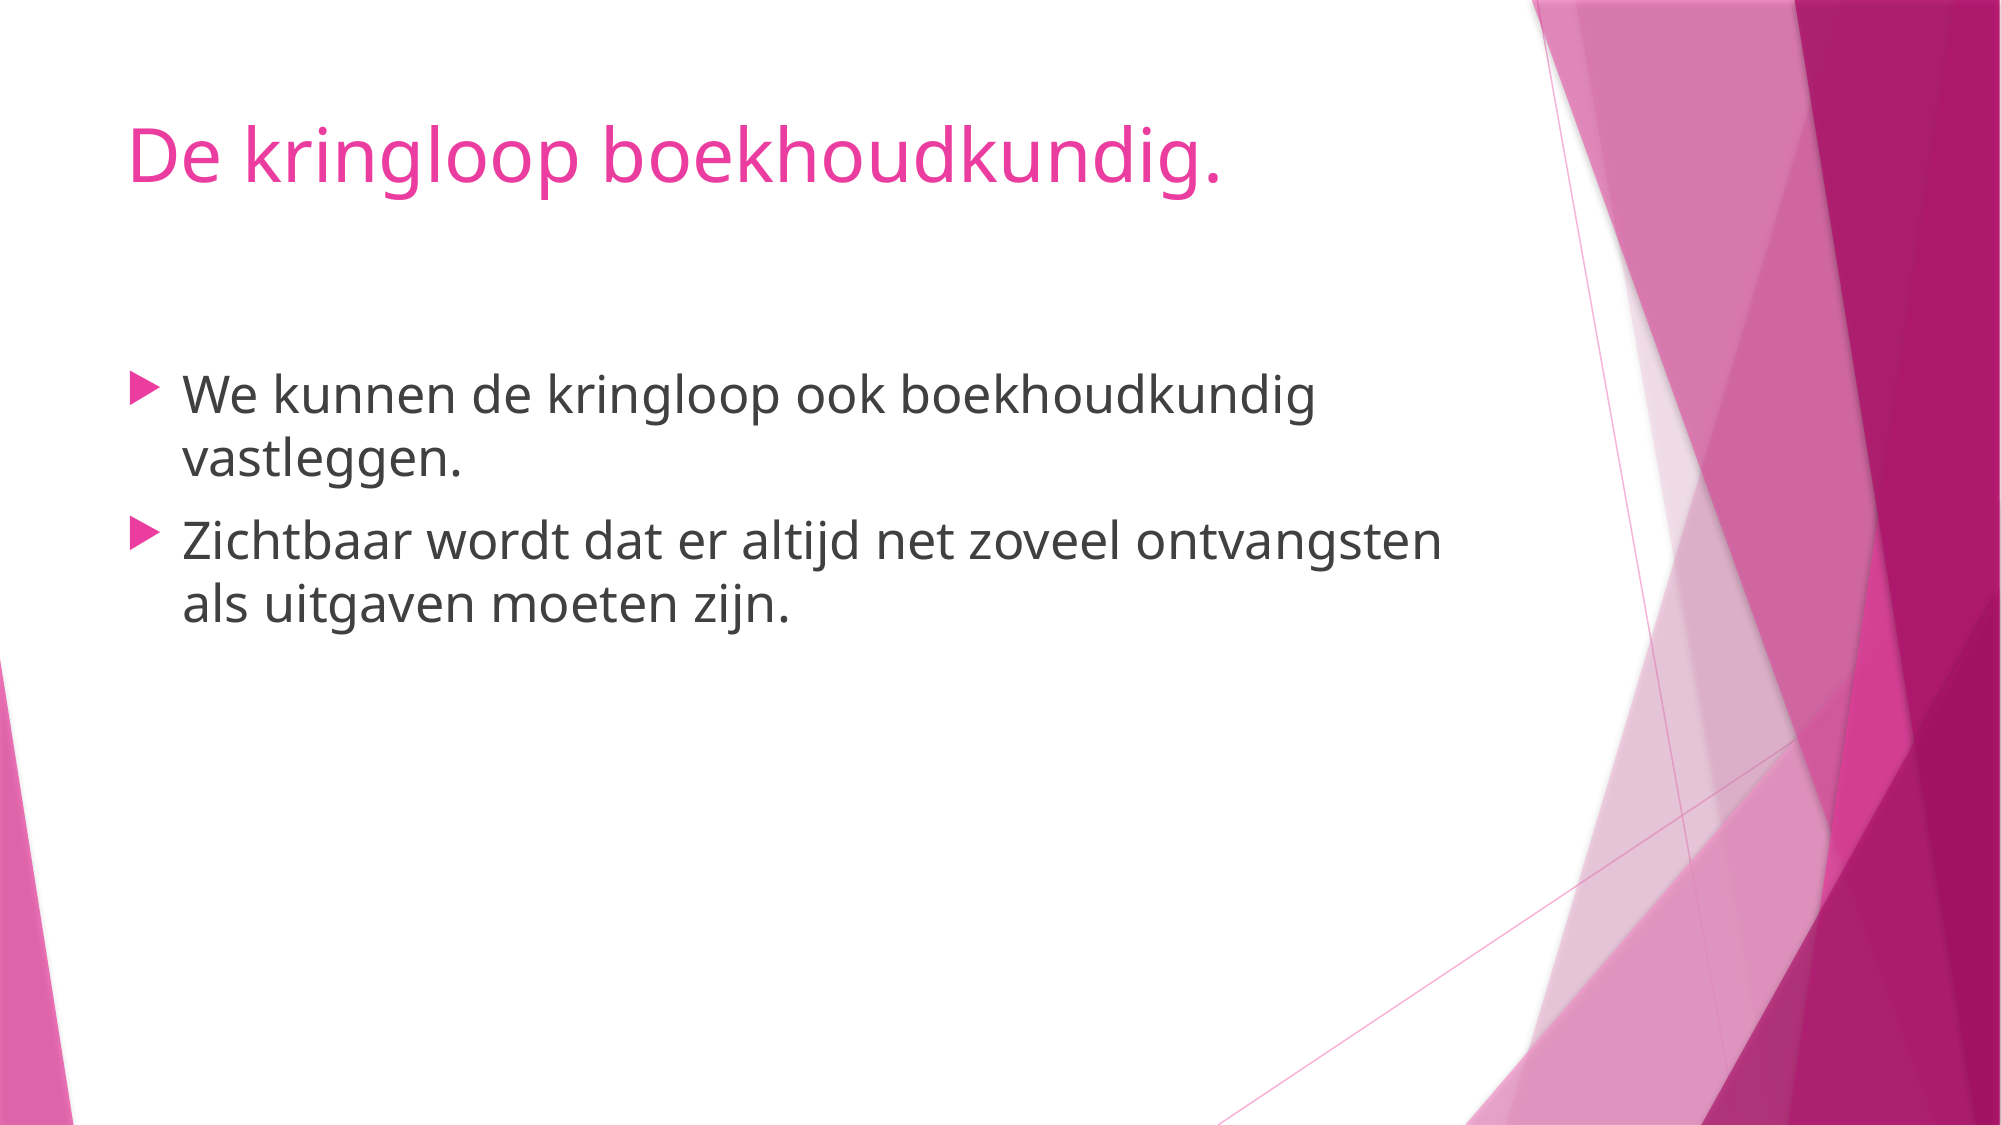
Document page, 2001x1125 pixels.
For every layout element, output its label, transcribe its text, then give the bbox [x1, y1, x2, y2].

list We kunnen de kringloop ook boekhoudkundig vastleggen. Zichtbaar wordt dat er altijd net zoveel ontvangsten als uitgaven moeten zijn. [111, 354, 1522, 992]
title De kringloop boekhoudkundig. [111, 99, 1522, 317]
